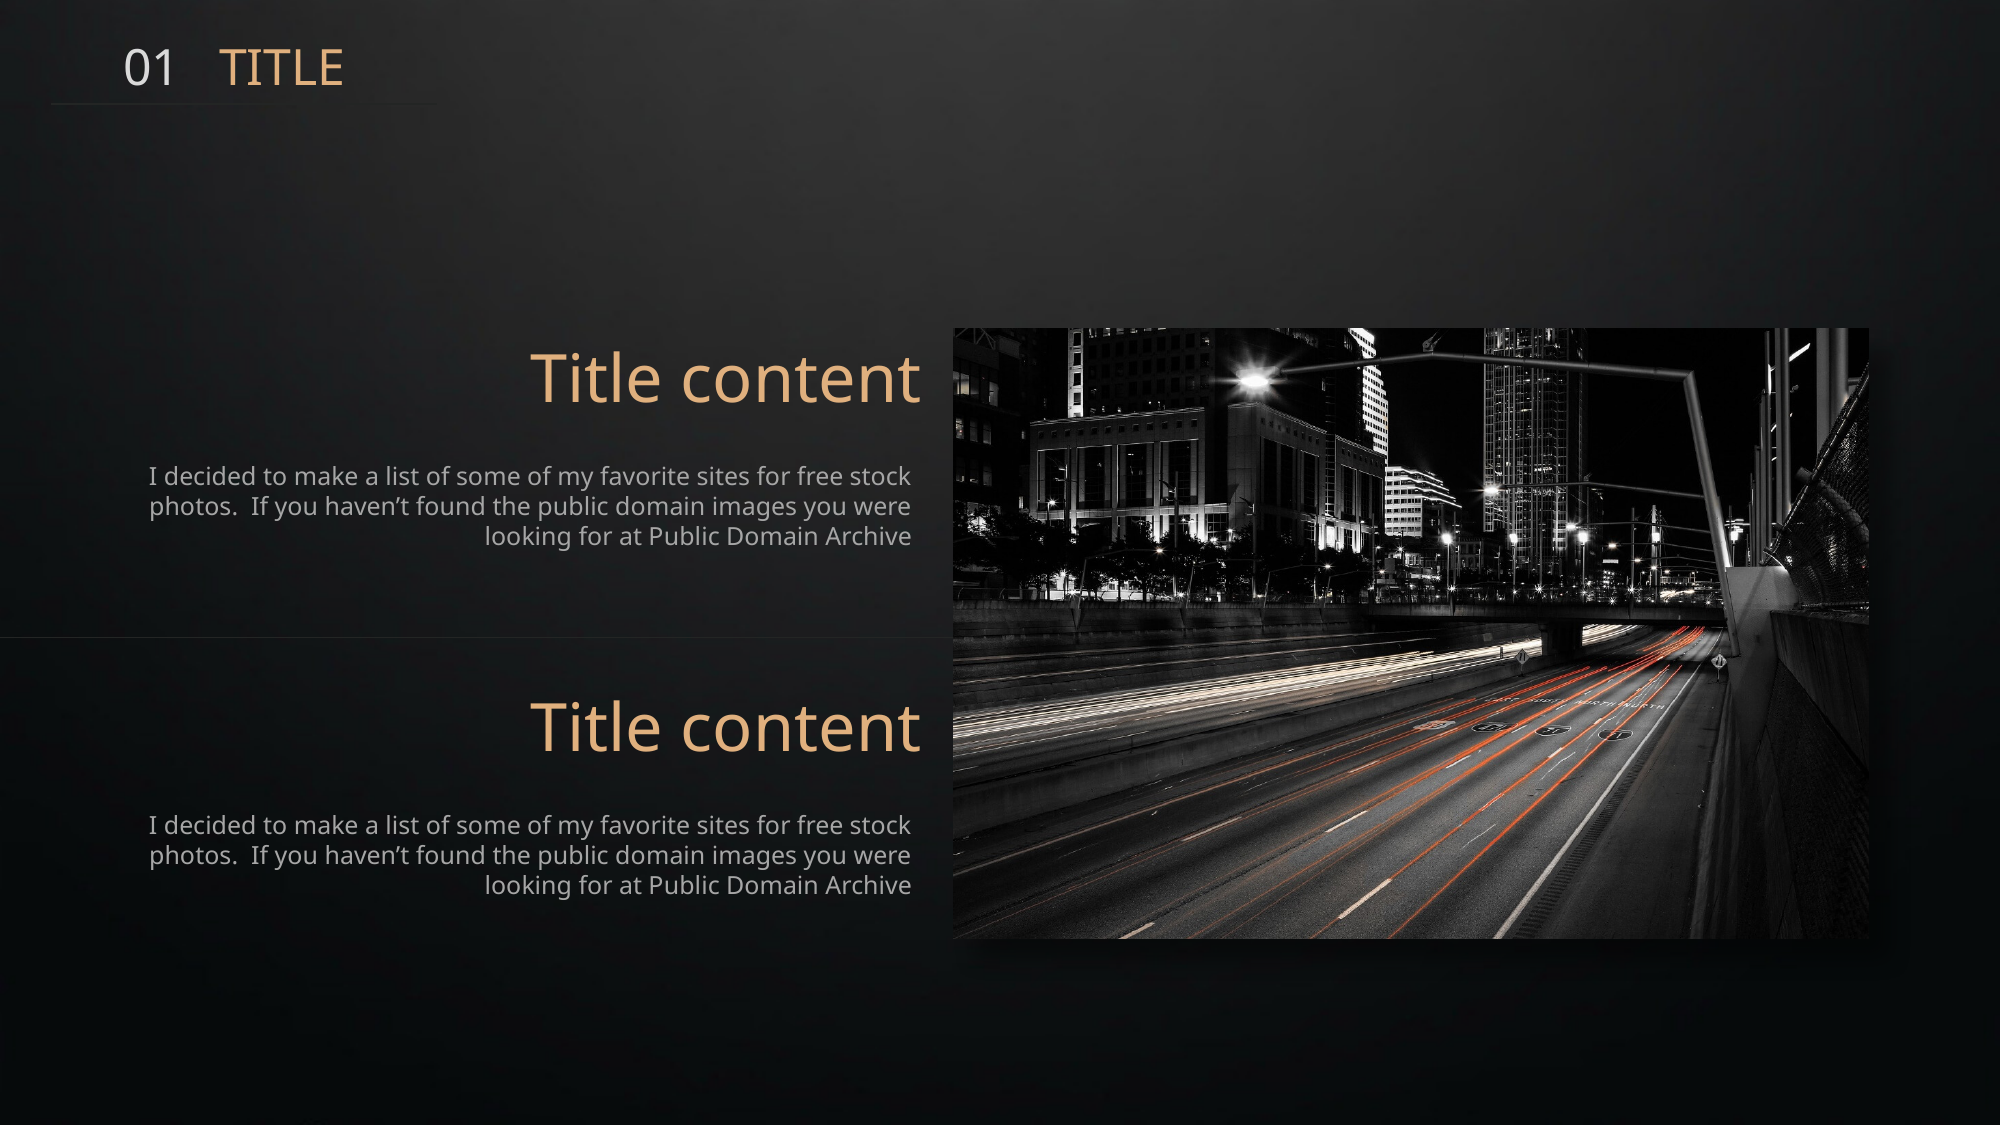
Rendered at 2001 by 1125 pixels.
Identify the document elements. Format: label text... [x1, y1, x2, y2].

text_box 01 TITLE [107, 28, 362, 103]
picture [0, 0, 2000, 1125]
text_box Title content [515, 677, 937, 773]
text_box I decided to make a list of some of my favorite sites for free stock photos. If you haven’t found the public domain images you were looking for at Public Domain Archive [95, 453, 928, 558]
text_box Title content [515, 328, 937, 424]
text_box I decided to make a list of some of my favorite sites for free stock photos. If you haven’t found the public domain images you were looking for at Public Domain Archive [95, 802, 928, 908]
